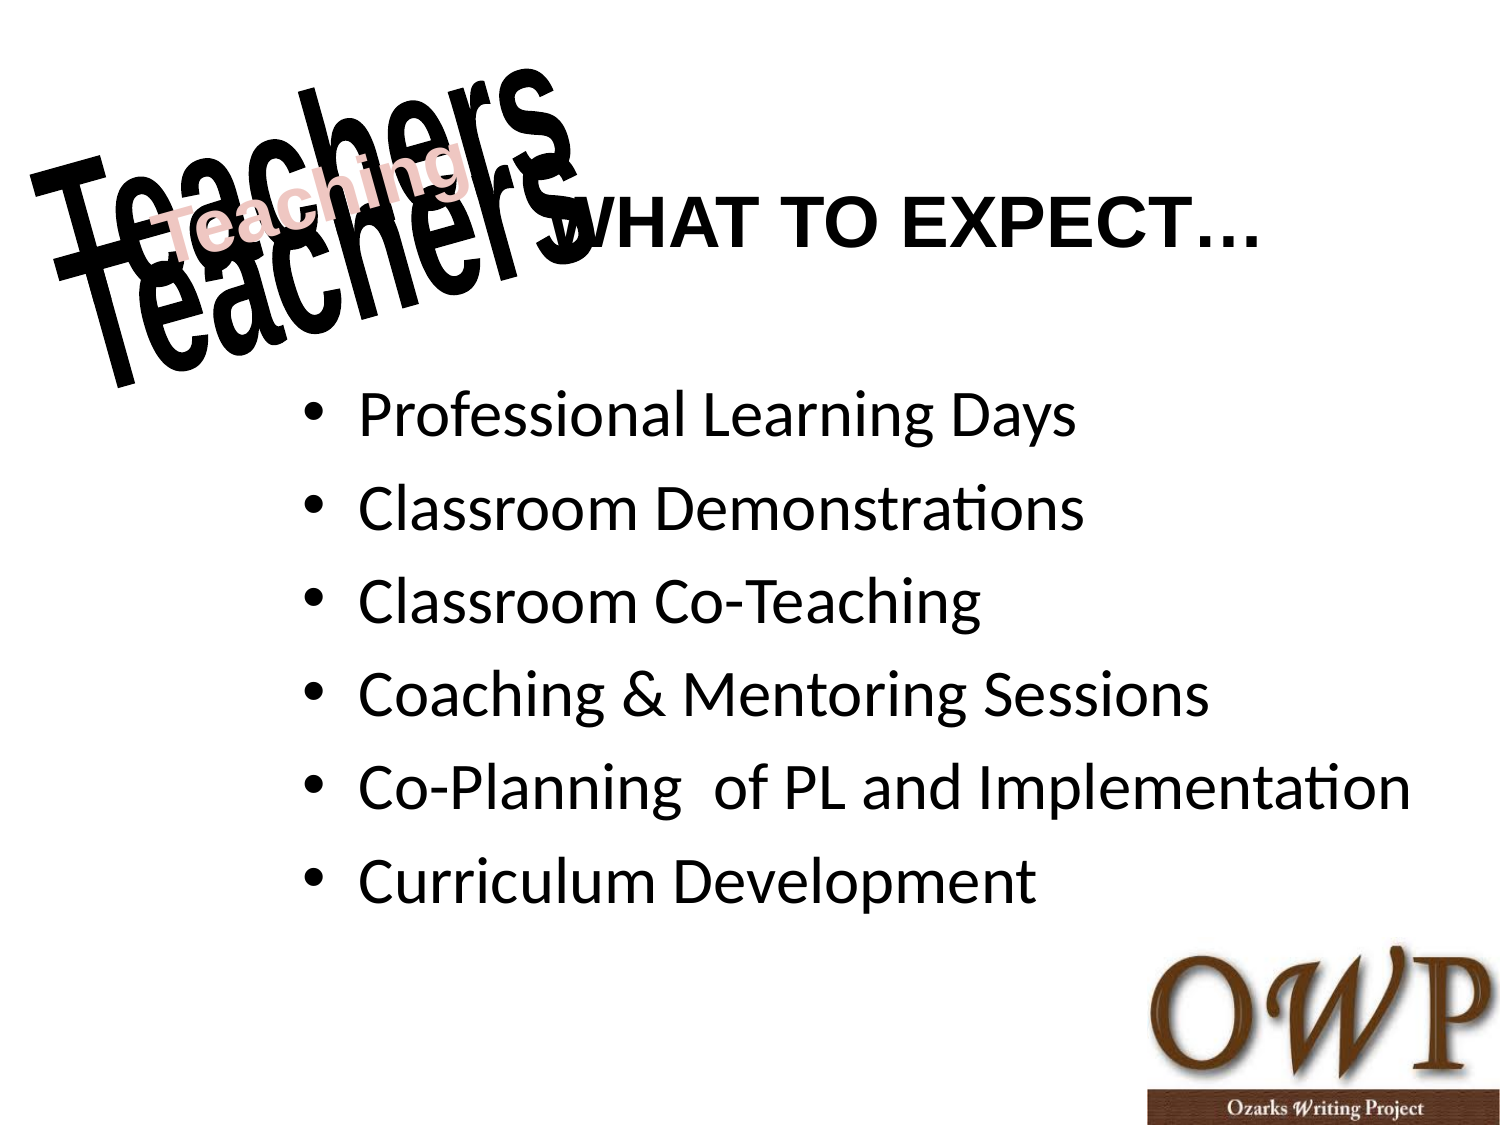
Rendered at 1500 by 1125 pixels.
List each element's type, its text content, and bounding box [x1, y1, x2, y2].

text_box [49, 91, 580, 331]
title What to expect… [584, 125, 1388, 313]
picture [1147, 937, 1500, 1125]
list Professional Learning Days Classroom Demonstrations Classroom Co-Teaching Coaching & Mentoring Sessions Co-Planning of PL and Implementation Curriculum Development [287, 362, 1500, 1000]
